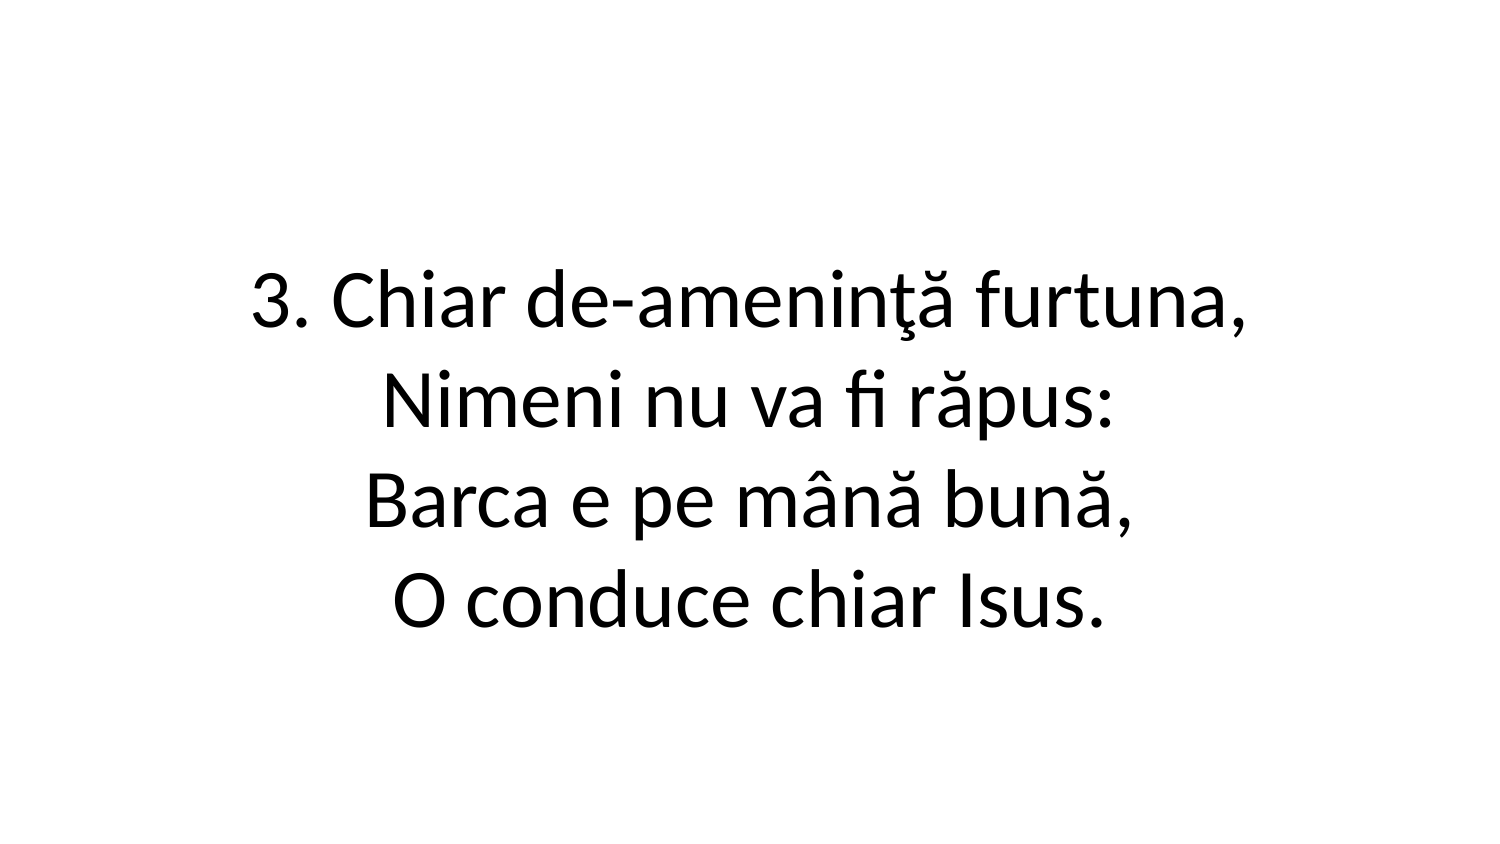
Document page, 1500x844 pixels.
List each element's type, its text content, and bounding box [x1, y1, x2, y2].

text_box 3. Chiar de-ameninţă furtuna, Nimeni nu va fi răpus: Barca e pe mână bună, O conduce chiar Isus. [234, 192, 1266, 652]
